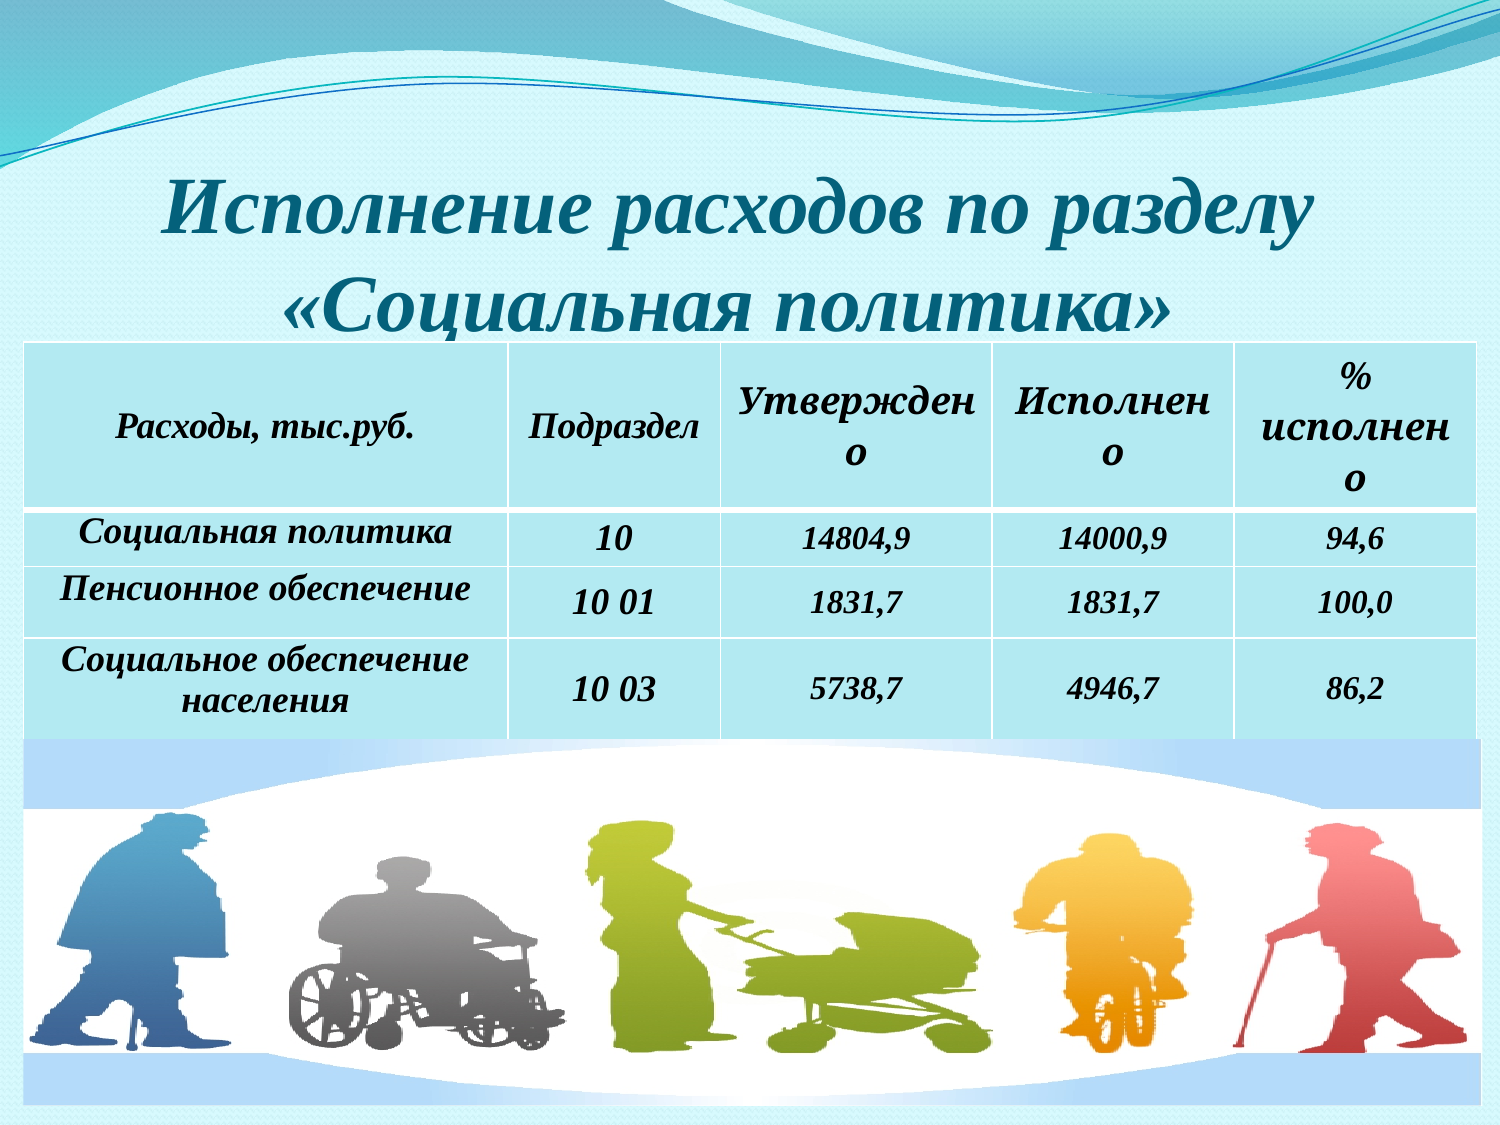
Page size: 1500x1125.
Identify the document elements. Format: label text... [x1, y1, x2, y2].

table_cell 5738,7 [721, 639, 991, 739]
table_cell 10 [509, 513, 720, 566]
table_cell 1831,7 [721, 567, 991, 637]
table_cell 1831,7 [993, 567, 1233, 637]
table_cell 94,6 [1235, 513, 1476, 566]
table_cell 100,0 [1235, 567, 1476, 637]
table_header Исполнено [993, 343, 1233, 507]
table_cell Социальное обеспечение населения [24, 639, 507, 739]
table_header % исполнено [1235, 343, 1476, 507]
table_cell Социальная политика [24, 513, 507, 566]
table_header Утверждено [721, 343, 991, 507]
table_cell 86,2 [1235, 639, 1476, 739]
table_header Расходы, тыс.руб. [24, 343, 507, 507]
table_cell 10 03 [509, 639, 720, 739]
table_cell 4946,7 [993, 639, 1233, 739]
title Исполнение расходов по разделу «Социальная политика» [23, 140, 1454, 341]
table_header Подраздел [509, 343, 720, 507]
table_cell 14000,9 [993, 513, 1233, 566]
table_cell 14804,9 [721, 513, 991, 566]
table_cell 10 01 [509, 567, 720, 637]
table_cell Пенсионное обеспечение [24, 567, 507, 637]
picture [23, 739, 1483, 1107]
